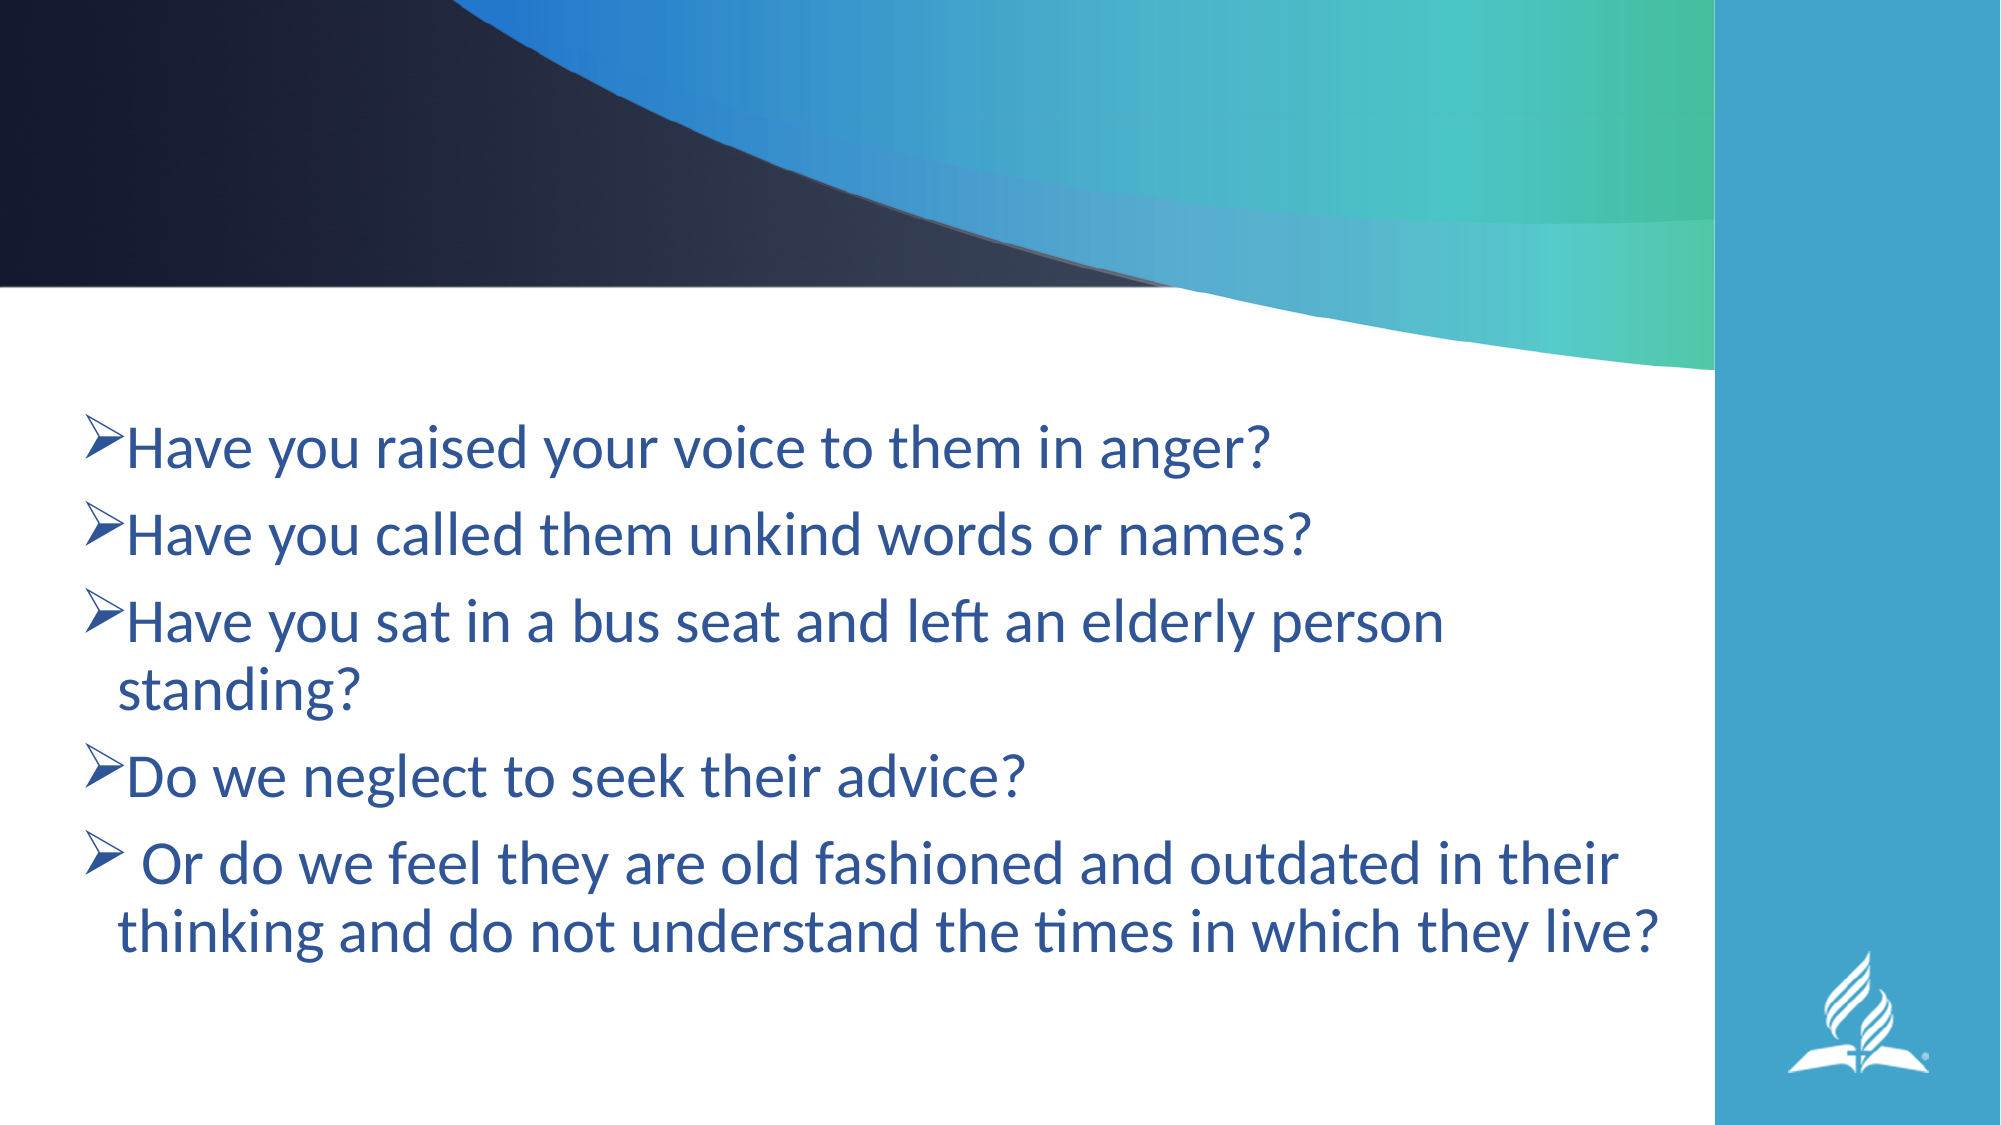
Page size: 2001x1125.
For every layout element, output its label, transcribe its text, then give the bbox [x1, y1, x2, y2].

picture [0, 0, 2001, 1125]
list Have you raised your voice to them in anger? Have you called them unkind words or names? Have you sat in a bus seat and left an elderly person standing? Do we neglect to seek their advice? Or do we feel they are old fashioned and outdated in their thinking and do not understand the times in which they live? [64, 321, 1699, 1005]
